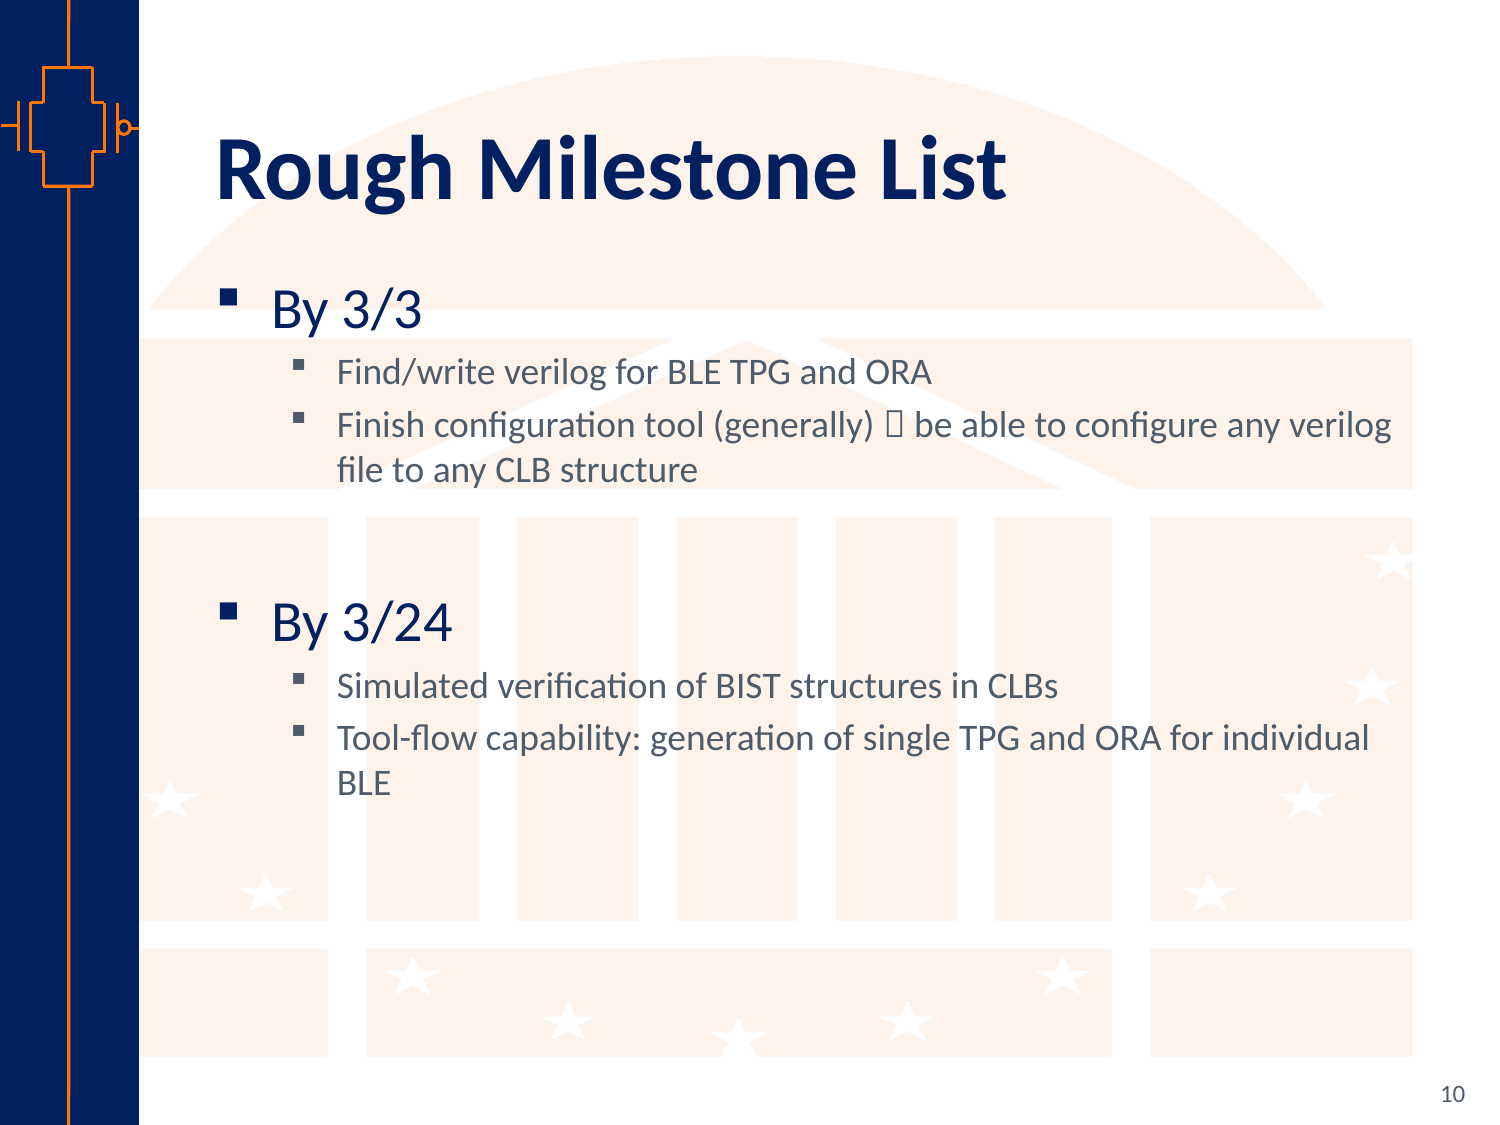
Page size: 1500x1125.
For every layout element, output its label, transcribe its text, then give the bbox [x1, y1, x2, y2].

slide_number 10 [1425, 1062, 1488, 1123]
list By 3/3 Find/write verilog for BLE TPG and ORA Finish configuration tool (generally)  be able to configure any verilog file to any CLB structure By 3/24 Simulated verification of BIST structures in CLBs Tool-flow capability: generation of single TPG and ORA for individual BLE [200, 262, 1425, 988]
title Rough Milestone List [200, 37, 1388, 225]
